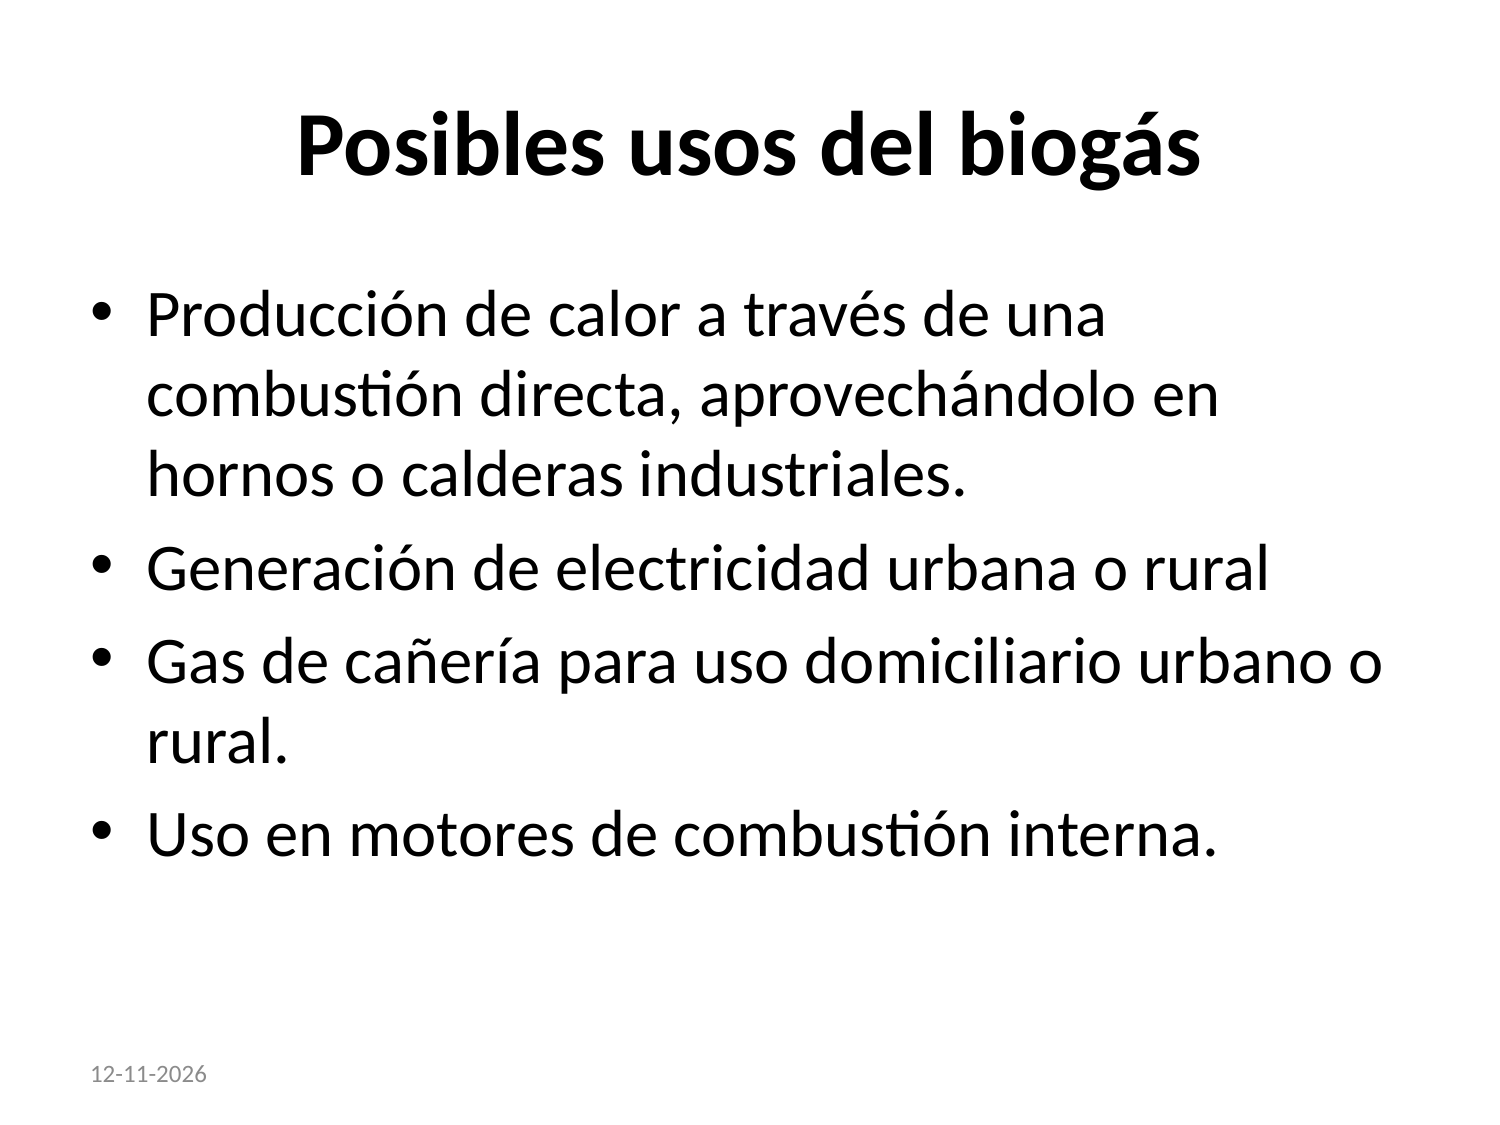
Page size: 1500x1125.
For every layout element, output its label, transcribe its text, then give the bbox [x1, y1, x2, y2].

title Posibles usos del biogás [75, 45, 1425, 233]
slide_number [75, 1042, 425, 1103]
list Producción de calor a través de una combustión directa, aprovechándolo en hornos o calderas industriales. Generación de electricidad urbana o rural Gas de cañería para uso domiciliario urbano o rural. Uso en motores de combustión interna. [75, 262, 1425, 1005]
